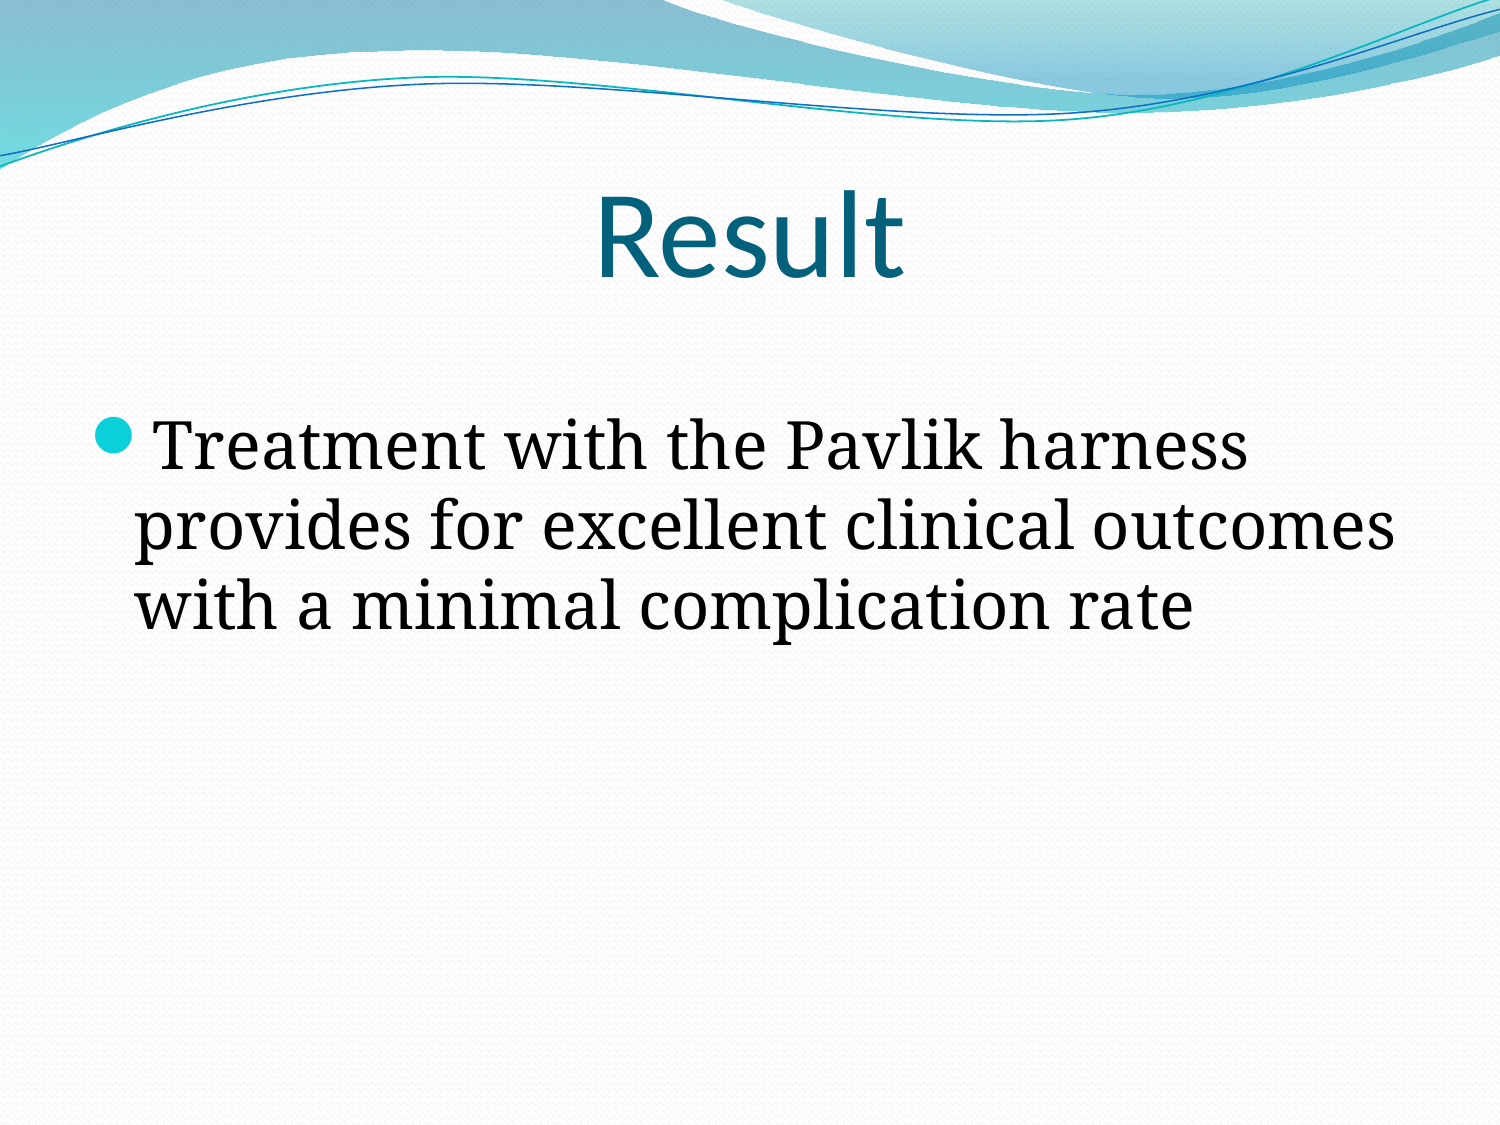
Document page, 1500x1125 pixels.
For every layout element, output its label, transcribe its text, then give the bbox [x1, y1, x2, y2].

list Treatment with the Pavlik harness provides for excellent clinical outcomes with a minimal complication rate [75, 317, 1425, 1038]
title Result [75, 115, 1425, 303]
